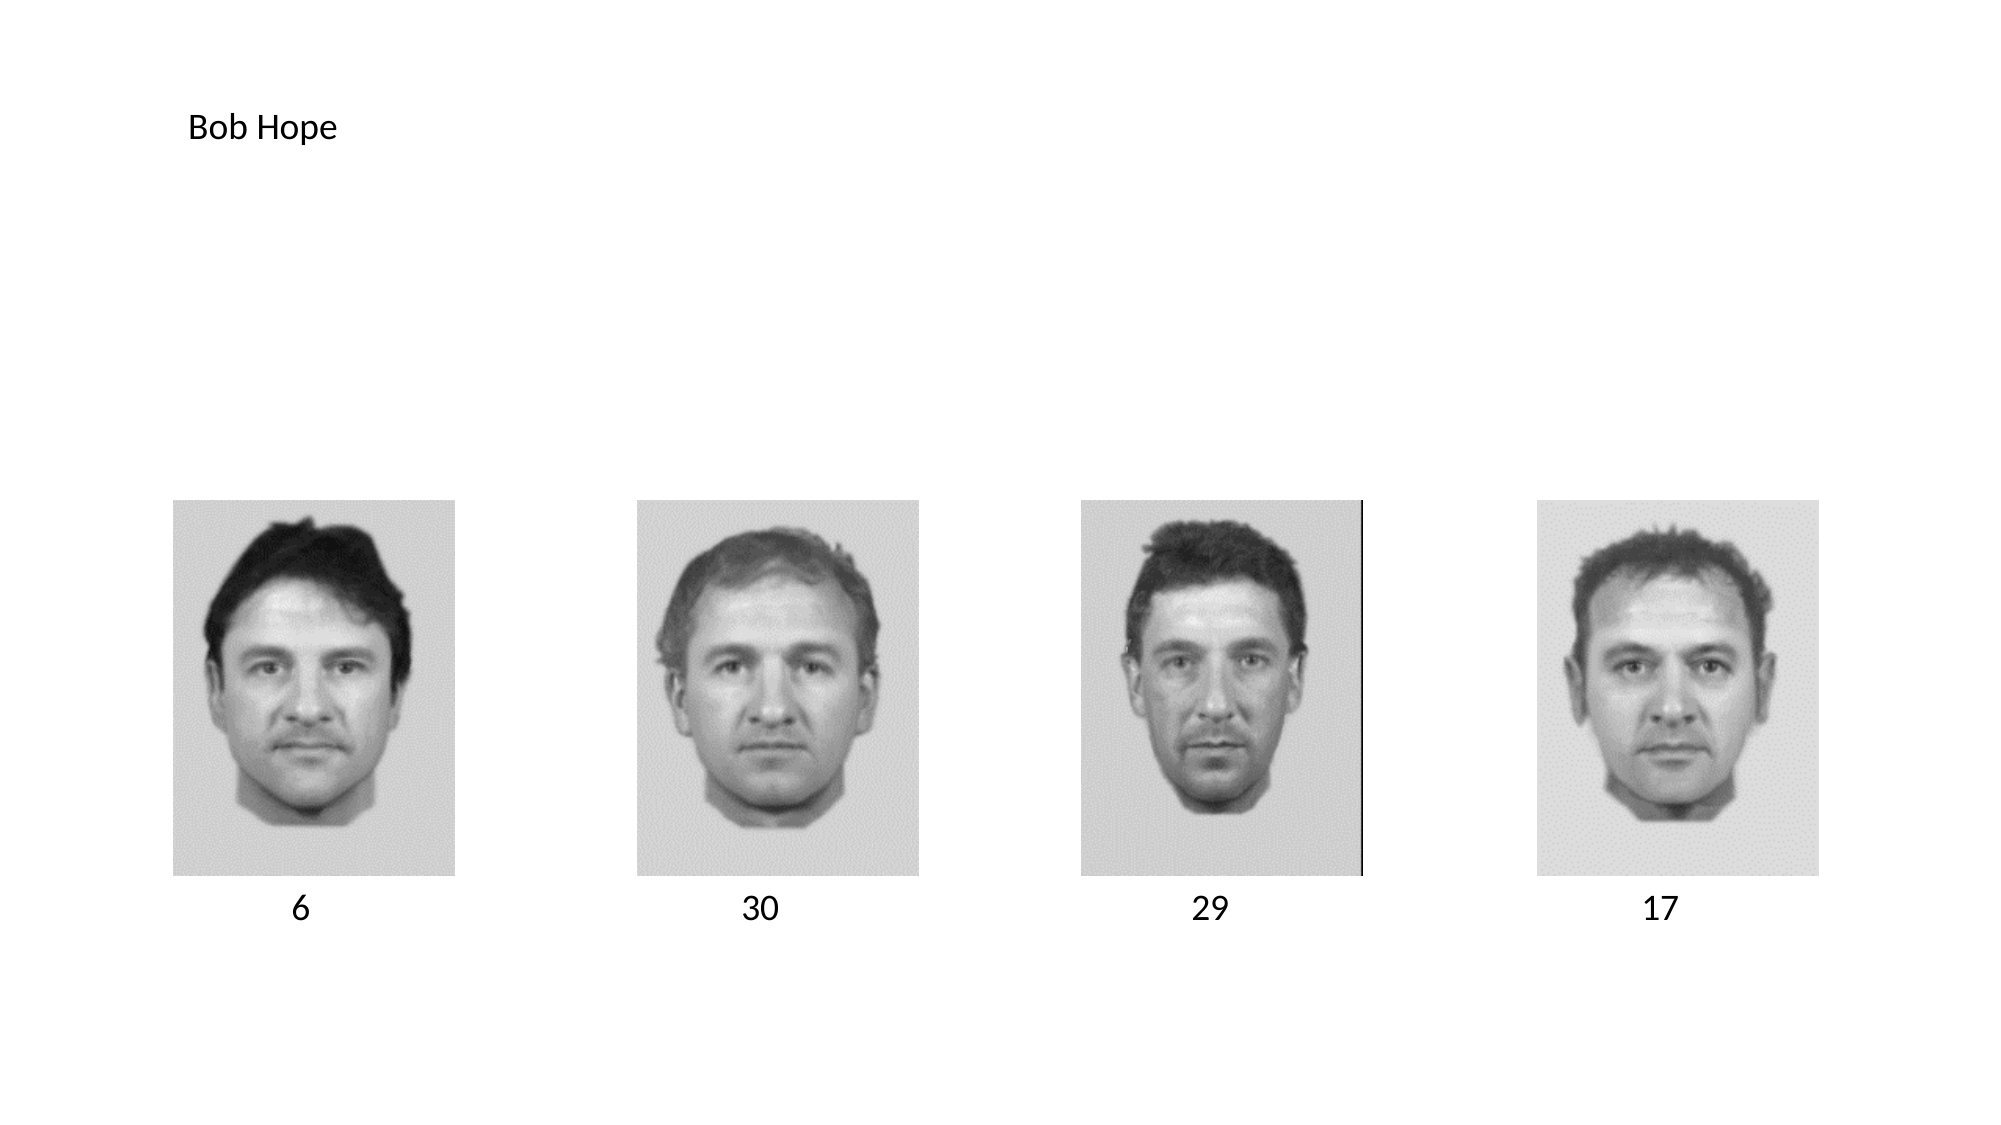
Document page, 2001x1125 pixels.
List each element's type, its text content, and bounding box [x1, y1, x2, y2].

text_box 6 30 29 17 [276, 875, 1716, 935]
picture [173, 500, 455, 876]
picture [1537, 500, 1819, 876]
picture [637, 500, 919, 876]
text_box Bob Hope [173, 94, 1174, 155]
picture [1081, 500, 1363, 876]
